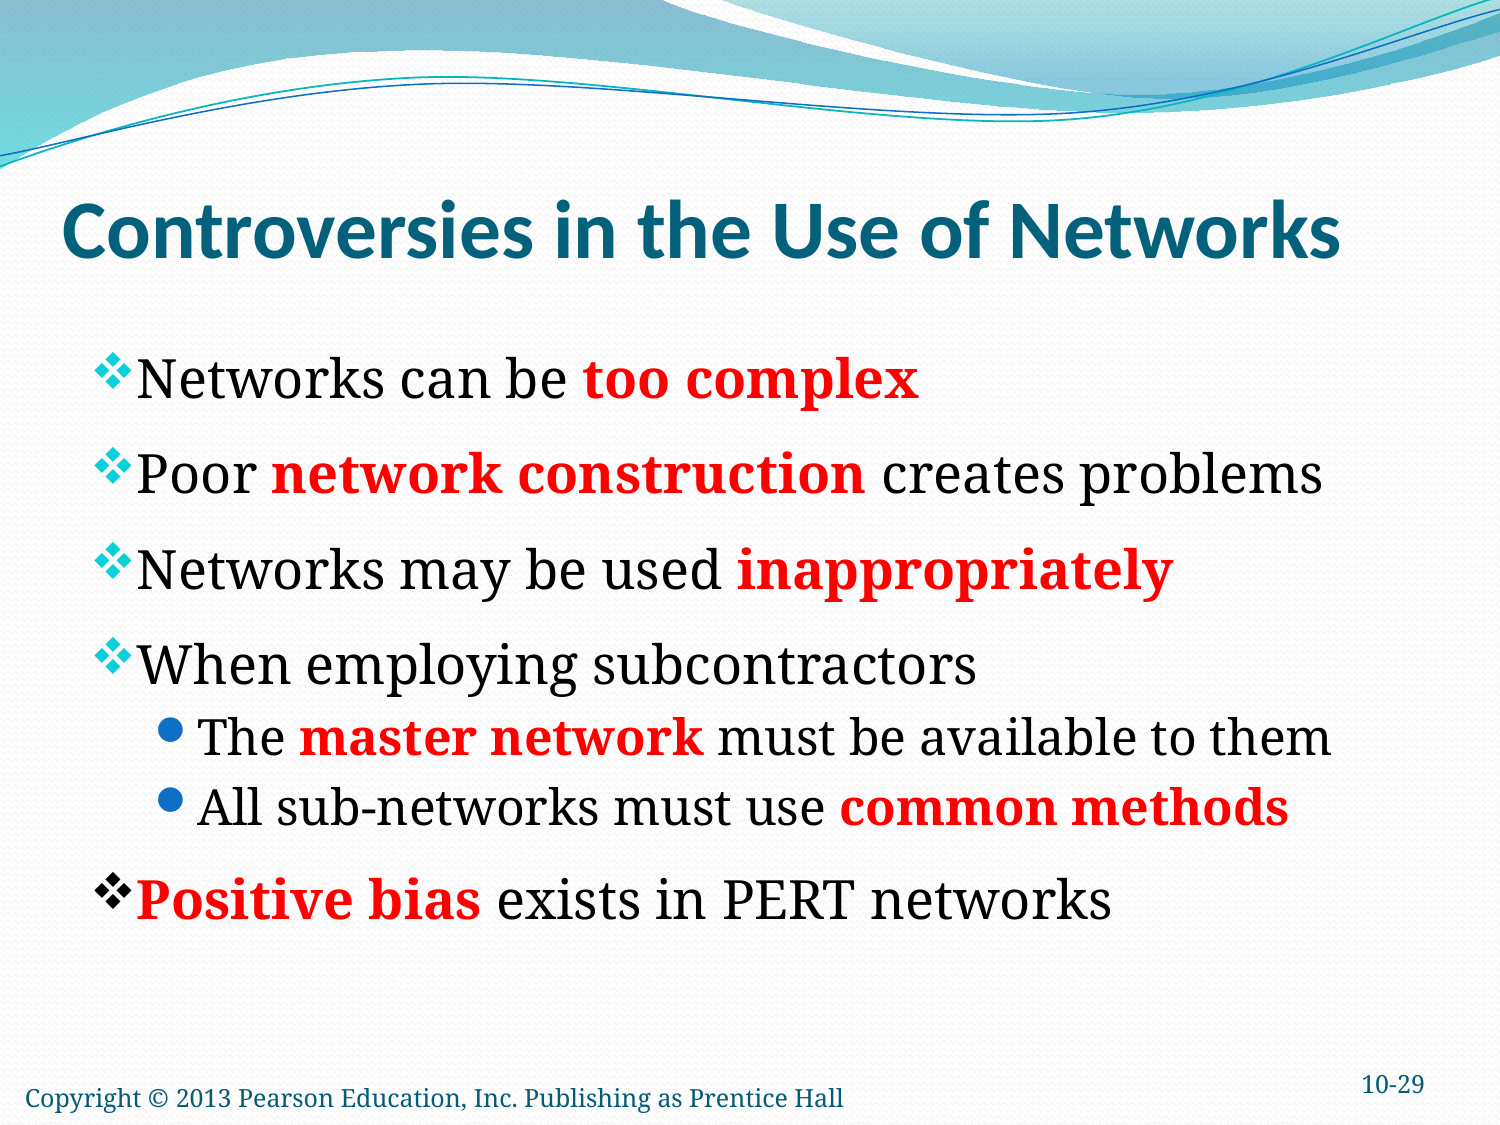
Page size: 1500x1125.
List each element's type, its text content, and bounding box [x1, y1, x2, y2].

slide_number 10-29 [1299, 1042, 1425, 1103]
list Networks can be too complex Poor network construction creates problems Networks may be used inappropriately When employing subcontractors The master network must be available to them All sub-networks must use common methods Positive bias exists in PERT networks [74, 317, 1426, 1038]
title Controversies in the Use of Networks [62, 87, 1413, 276]
